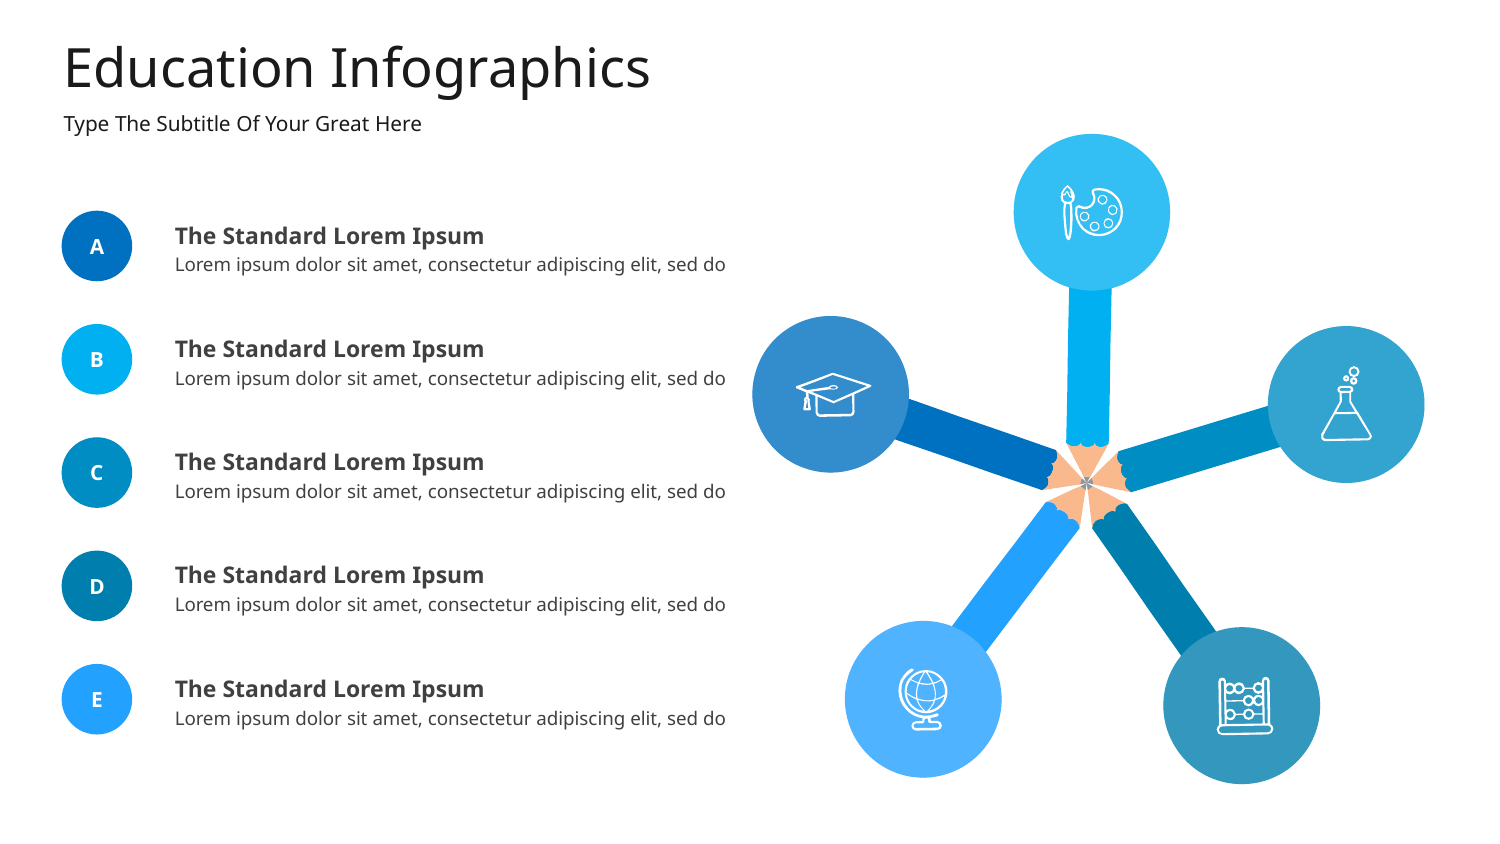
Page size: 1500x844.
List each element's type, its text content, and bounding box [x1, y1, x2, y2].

text_box E [59, 661, 135, 737]
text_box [1320, 366, 1372, 441]
text_box The Standard Lorem Ipsum Lorem ipsum dolor sit amet, consectetur adipiscing elit, sed do [174, 442, 743, 503]
text_box [1292, 326, 1400, 347]
text_box C [59, 435, 135, 510]
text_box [1060, 184, 1124, 240]
text_box The Standard Lorem Ipsum Lorem ipsum dolor sit amet, consectetur adipiscing elit, sed do [174, 668, 761, 729]
text_box A [59, 208, 135, 284]
text_box The Standard Lorem Ipsum Lorem ipsum dolor sit amet, consectetur adipiscing elit, sed do [174, 215, 761, 276]
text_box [1129, 480, 1310, 798]
text_box D [59, 548, 135, 624]
text_box B [59, 321, 135, 397]
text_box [822, 531, 1112, 774]
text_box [748, 287, 1039, 530]
list Type The Subtitle Of Your Great Here [63, 108, 1437, 138]
text_box The Standard Lorem Ipsum Lorem ipsum dolor sit amet, consectetur adipiscing elit, sed do [174, 555, 761, 616]
title Education Infographics [63, 25, 1437, 107]
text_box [898, 667, 948, 731]
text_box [1131, 348, 1429, 507]
text_box [1313, 673, 1321, 739]
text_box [1020, 121, 1201, 439]
text_box The Standard Lorem Ipsum Lorem ipsum dolor sit amet, consectetur adipiscing elit, sed do [174, 329, 743, 390]
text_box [1041, 438, 1127, 529]
